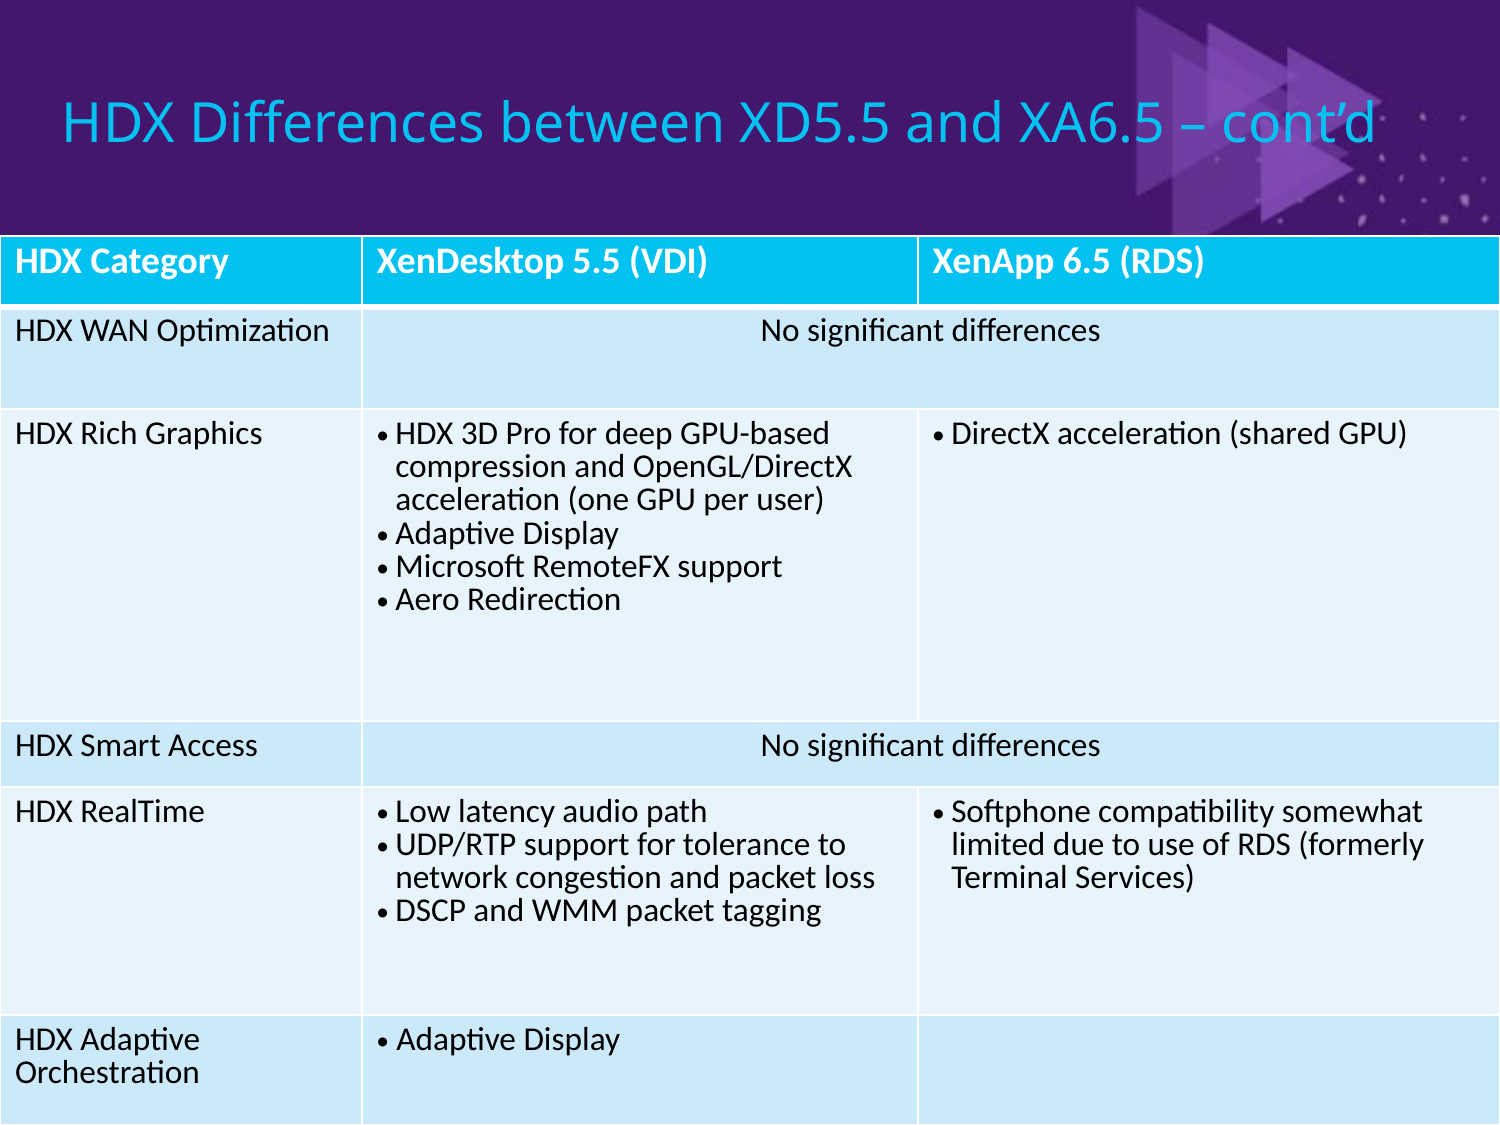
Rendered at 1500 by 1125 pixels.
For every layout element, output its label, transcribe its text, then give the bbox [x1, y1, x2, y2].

table_header HDX Category [1, 237, 361, 304]
picture [0, 0, 1500, 235]
table_cell DirectX acceleration (shared GPU) [919, 410, 1499, 720]
table_cell HDX Smart Access [1, 722, 361, 786]
table_cell Low latency audio path UDP/RTP support for tolerance to network congestion and packet loss DSCP and WMM packet tagging [363, 788, 917, 1014]
table_cell No significant differences [363, 310, 1499, 408]
table_cell Adaptive Display [363, 1016, 917, 1124]
table_cell HDX 3D Pro for deep GPU-based compression and OpenGL/DirectX acceleration (one GPU per user) Adaptive Display Microsoft RemoteFX support Aero Redirection [363, 410, 917, 720]
table_cell [919, 1016, 1499, 1124]
title HDX Differences between XD5.5 and XA6.5 – cont’d [46, 79, 1438, 163]
table_cell HDX WAN Optimization [1, 310, 361, 408]
table_cell HDX RealTime [1, 788, 361, 1014]
table_header XenDesktop 5.5 (VDI) [363, 237, 917, 304]
table_cell HDX Adaptive Orchestration [1, 1016, 361, 1124]
table_cell No significant differences [363, 722, 1499, 786]
table_cell HDX Rich Graphics [1, 410, 361, 720]
table_header XenApp 6.5 (RDS) [919, 237, 1499, 304]
table_cell Softphone compatibility somewhat limited due to use of RDS (formerly Terminal Services) [919, 788, 1499, 1014]
